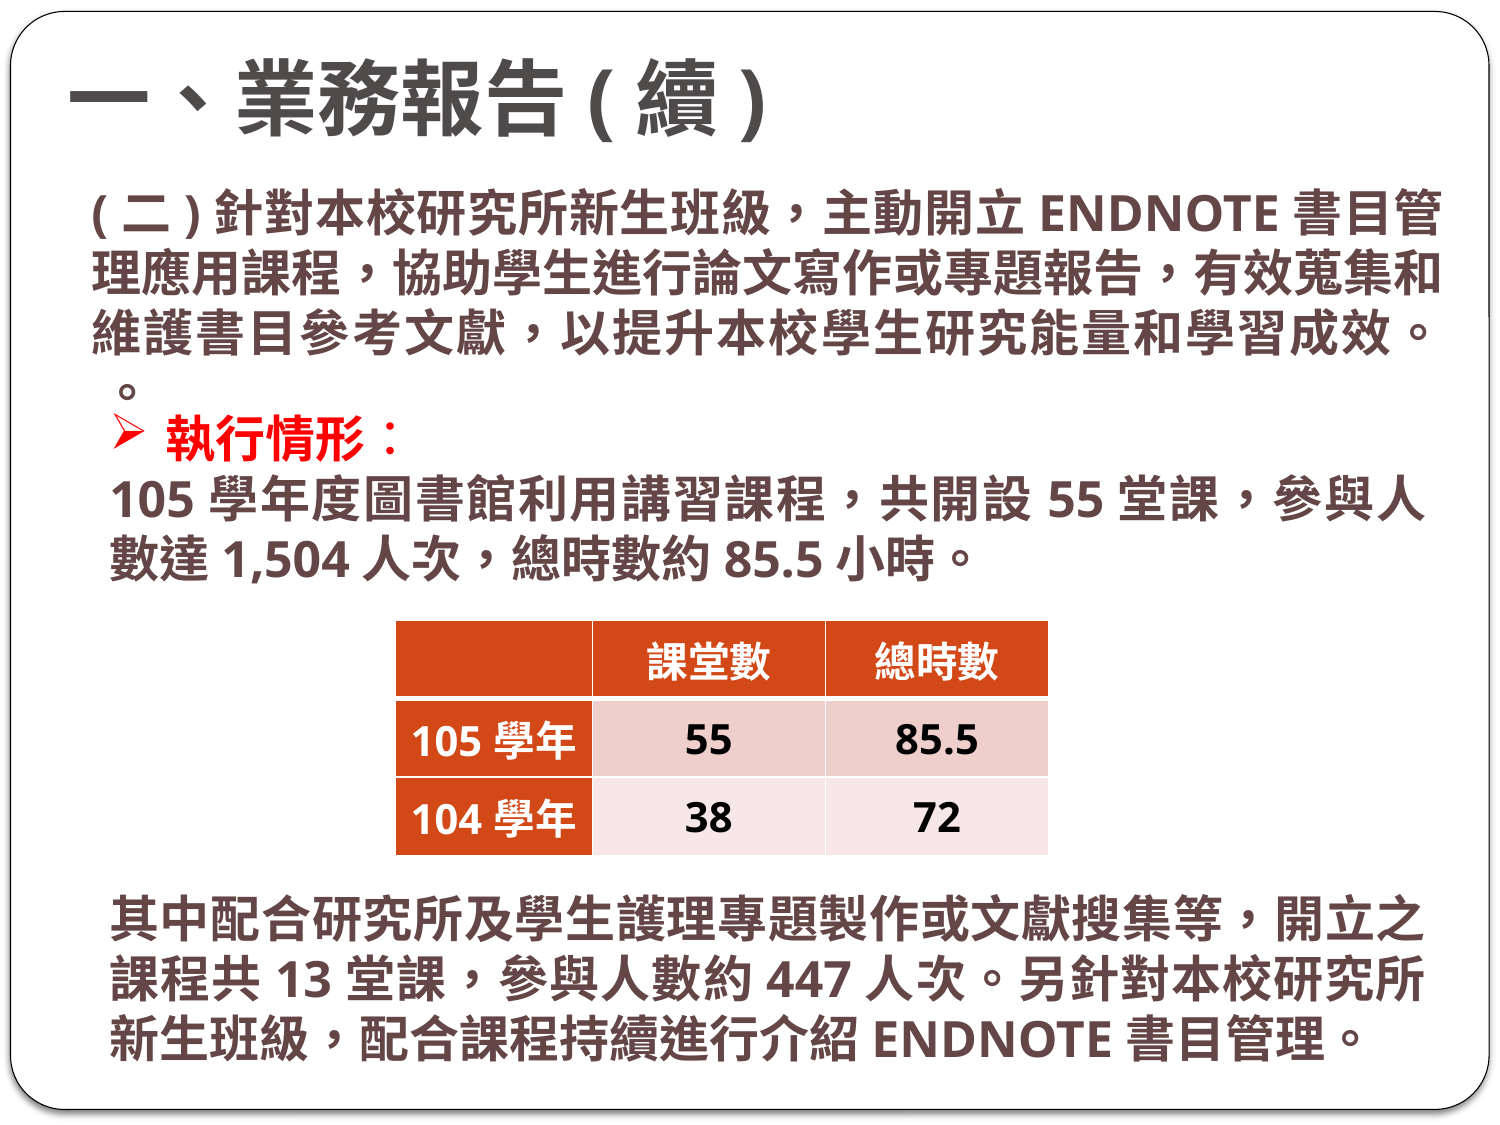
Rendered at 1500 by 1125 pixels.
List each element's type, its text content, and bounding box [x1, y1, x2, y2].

table_cell 104學年 [396, 778, 592, 855]
table_header 課堂數 [593, 621, 825, 696]
table_cell 55 [593, 701, 825, 776]
table_cell 38 [593, 778, 825, 855]
table_cell 72 [826, 778, 1048, 855]
title 一、業務報告(續) [53, 30, 1270, 161]
table_cell 85.5 [826, 701, 1048, 776]
text_box 執行情形： 105學年度圖書館利用講習課程，共開設55堂課，參與人數達1,504人次，總時數約85.5小時。 其中配合研究所及學生護理專題製作或文獻搜集等，開立之課程共13堂課，參與人數約447人次。另針對本校研究所新生班級，配合課程持續進行介紹EndNote書目管理。 [94, 400, 1442, 1076]
text_box (二)針對本校研究所新生班級，主動開立EndNote書目管理應用課程，協助學生進行論文寫作或專題報告，有效蒐集和維護書目參考文獻，以提升本校學生研究能量和學習成效。 。 [76, 174, 1459, 490]
table_header 總時數 [826, 621, 1048, 696]
table_header [396, 621, 592, 696]
table_cell 105學年 [396, 701, 592, 776]
